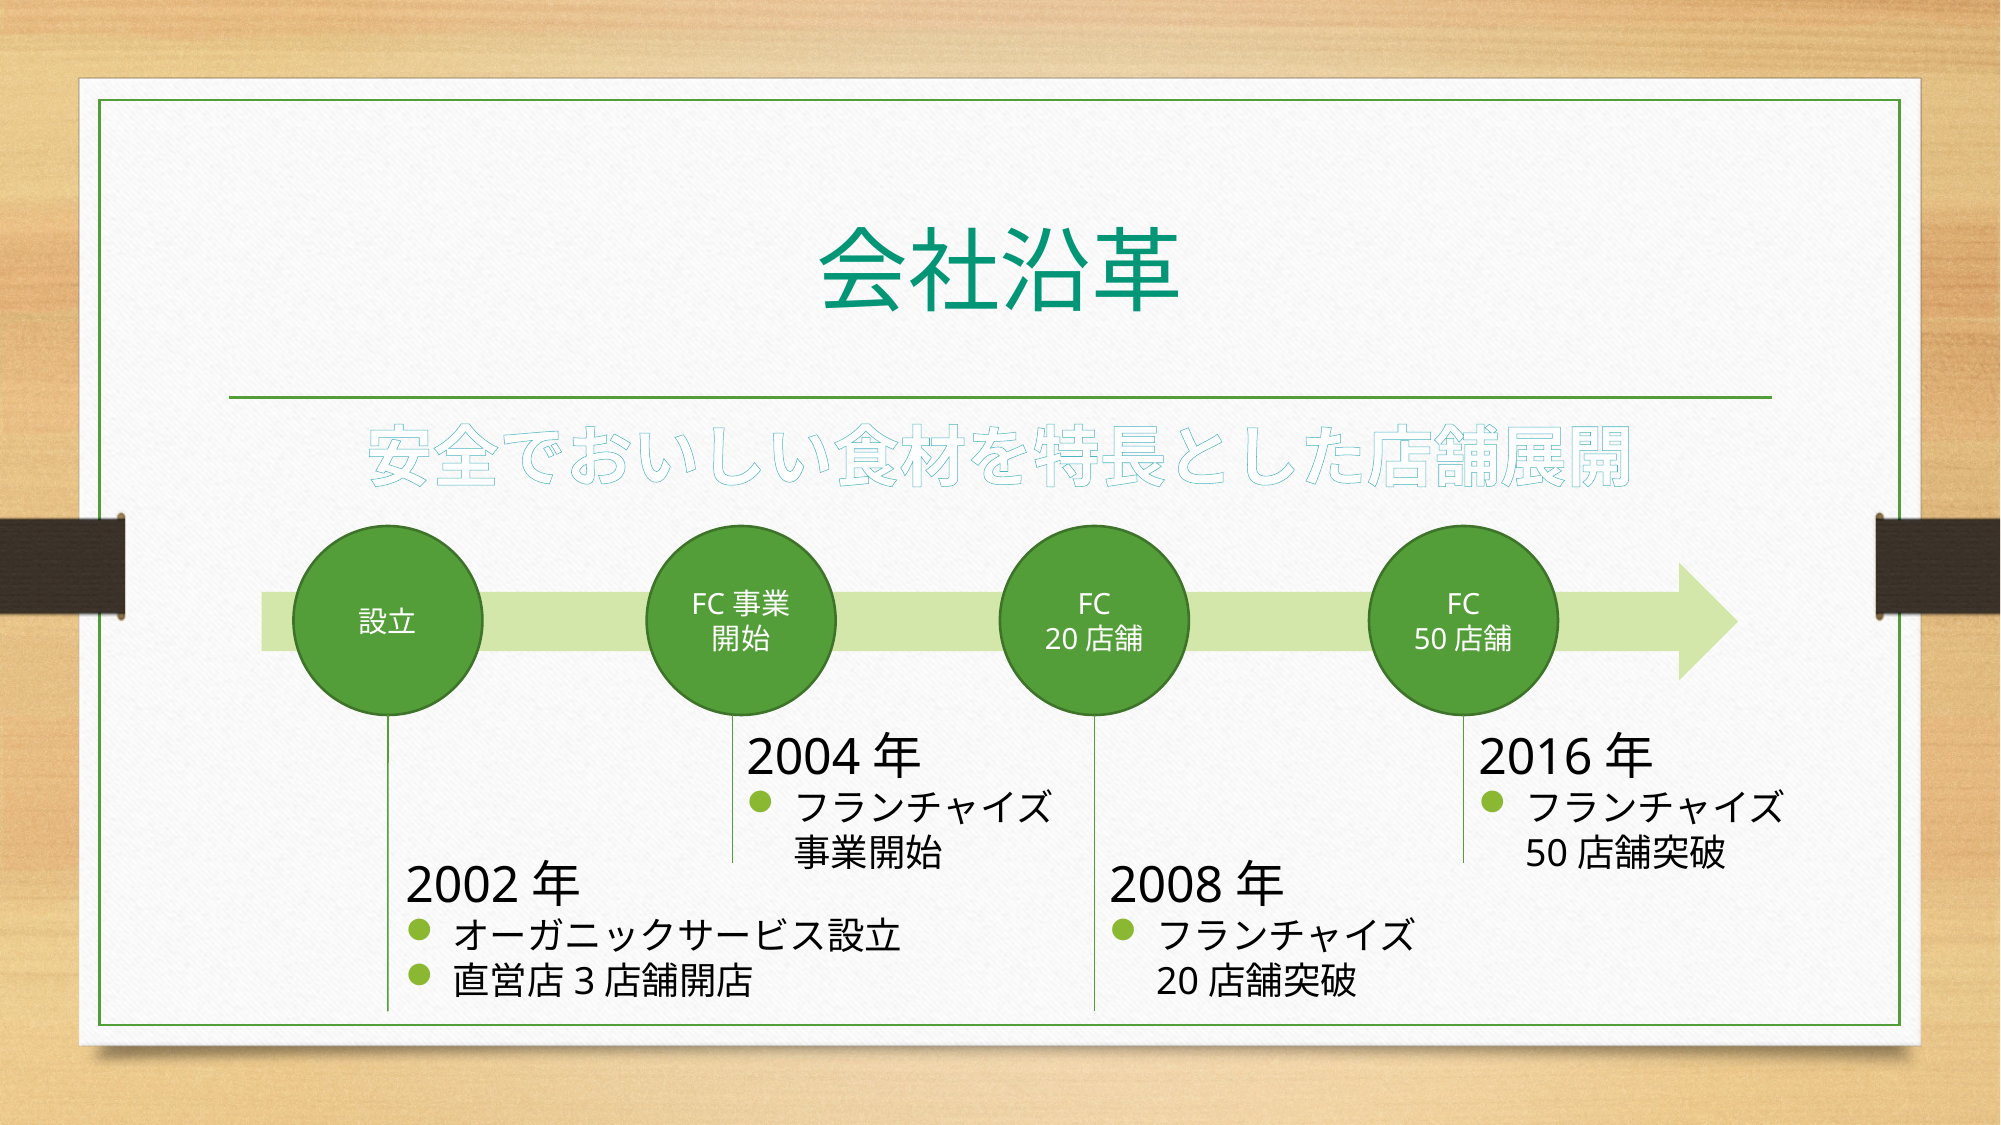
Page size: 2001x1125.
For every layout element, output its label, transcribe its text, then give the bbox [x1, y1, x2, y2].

text_box [1554, 561, 1740, 682]
text_box 2004年 フランチャイズ事業開始 [731, 716, 1080, 882]
text_box 2002年 オーガニックサービス設立 直営店3店舗開店 [390, 844, 918, 1010]
text_box 安全でおいしい食材を特長とした店舗展開 [350, 406, 1649, 502]
text_box [260, 590, 297, 653]
title 会社沿革 [212, 161, 1788, 375]
text_box [1185, 590, 1373, 653]
text_box 設立 [292, 524, 484, 717]
text_box 2016年 フランチャイズ50店舗突破 [1463, 716, 1812, 882]
text_box FC事業開始 [645, 524, 837, 716]
picture [0, 0, 2001, 1125]
text_box FC 20店舗 [998, 524, 1191, 717]
text_box 2008年 フランチャイズ20店舗突破 [1095, 844, 1443, 1010]
text_box FC 50店舗 [1367, 524, 1560, 717]
text_box [479, 590, 650, 653]
text_box [832, 590, 1003, 653]
